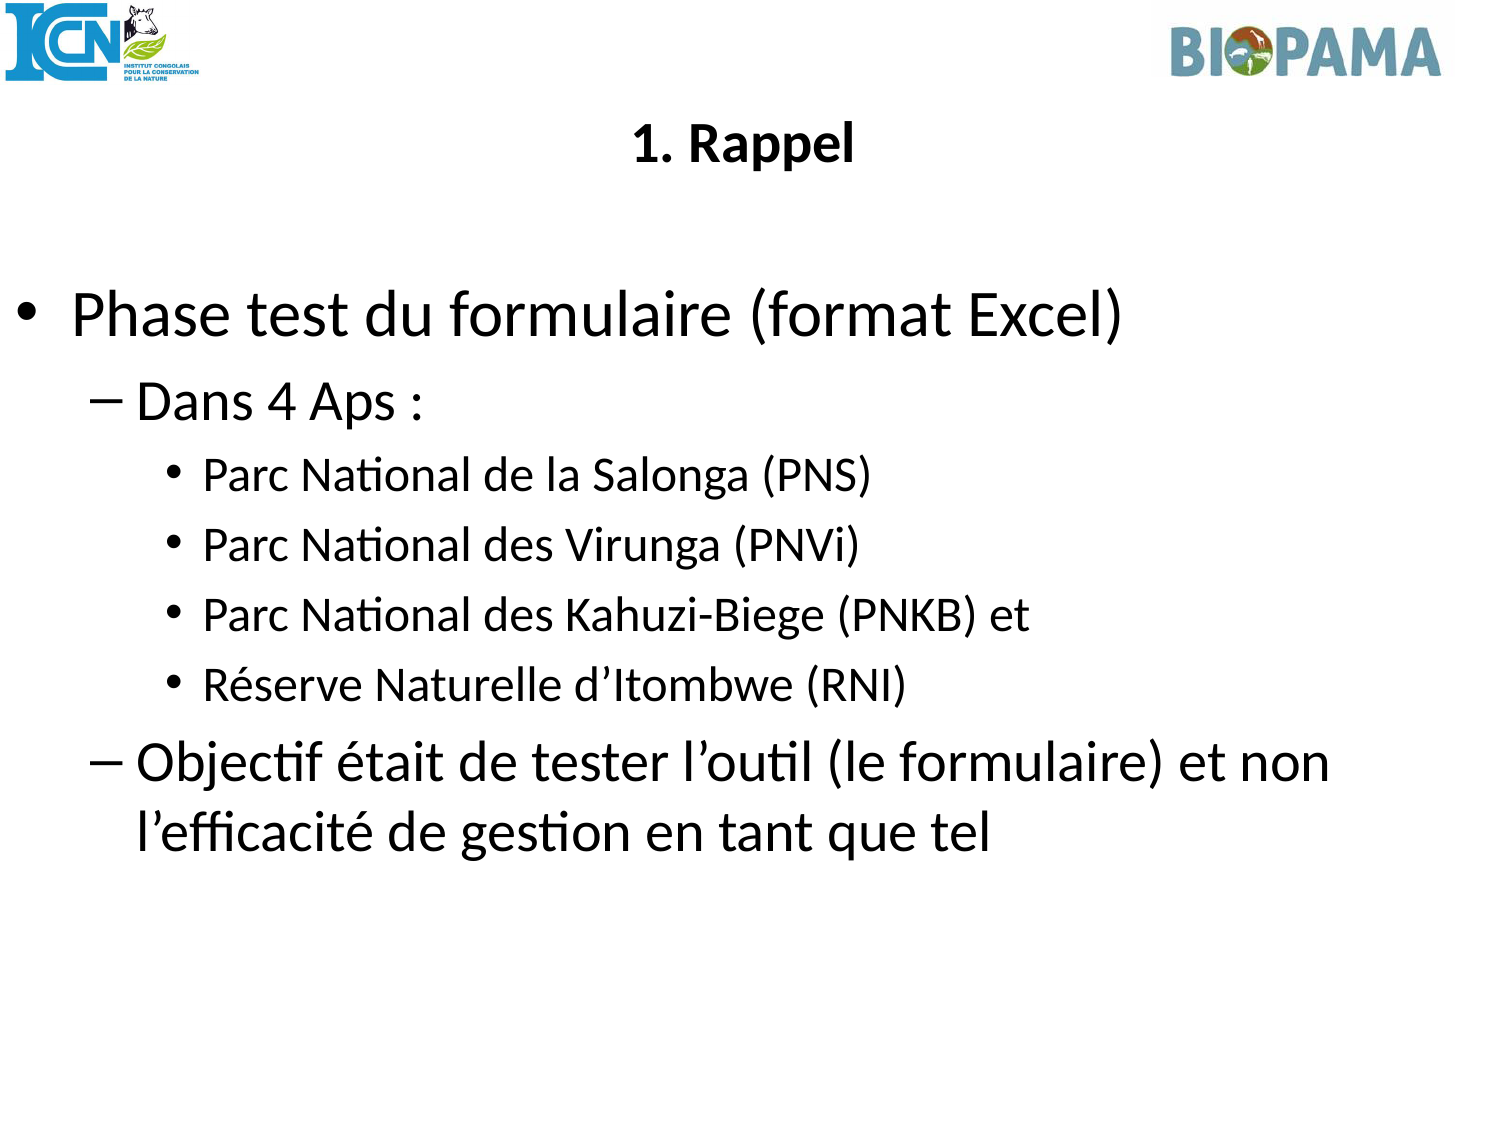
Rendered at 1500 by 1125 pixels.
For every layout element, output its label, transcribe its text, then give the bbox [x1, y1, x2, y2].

list Phase test du formulaire (format Excel) Dans 4 Aps : Parc National de la Salonga (PNS) Parc National des Virunga (PNVi) Parc National des Kahuzi-Biege (PNKB) et Réserve Naturelle d’Itombwe (RNI) Objectif était de tester l’outil (le formulaire) et non l’efficacité de gestion en tant que tel [0, 262, 1500, 1005]
title 1. Rappel [0, 45, 1500, 233]
picture [1151, 0, 1455, 77]
picture [0, 0, 202, 85]
